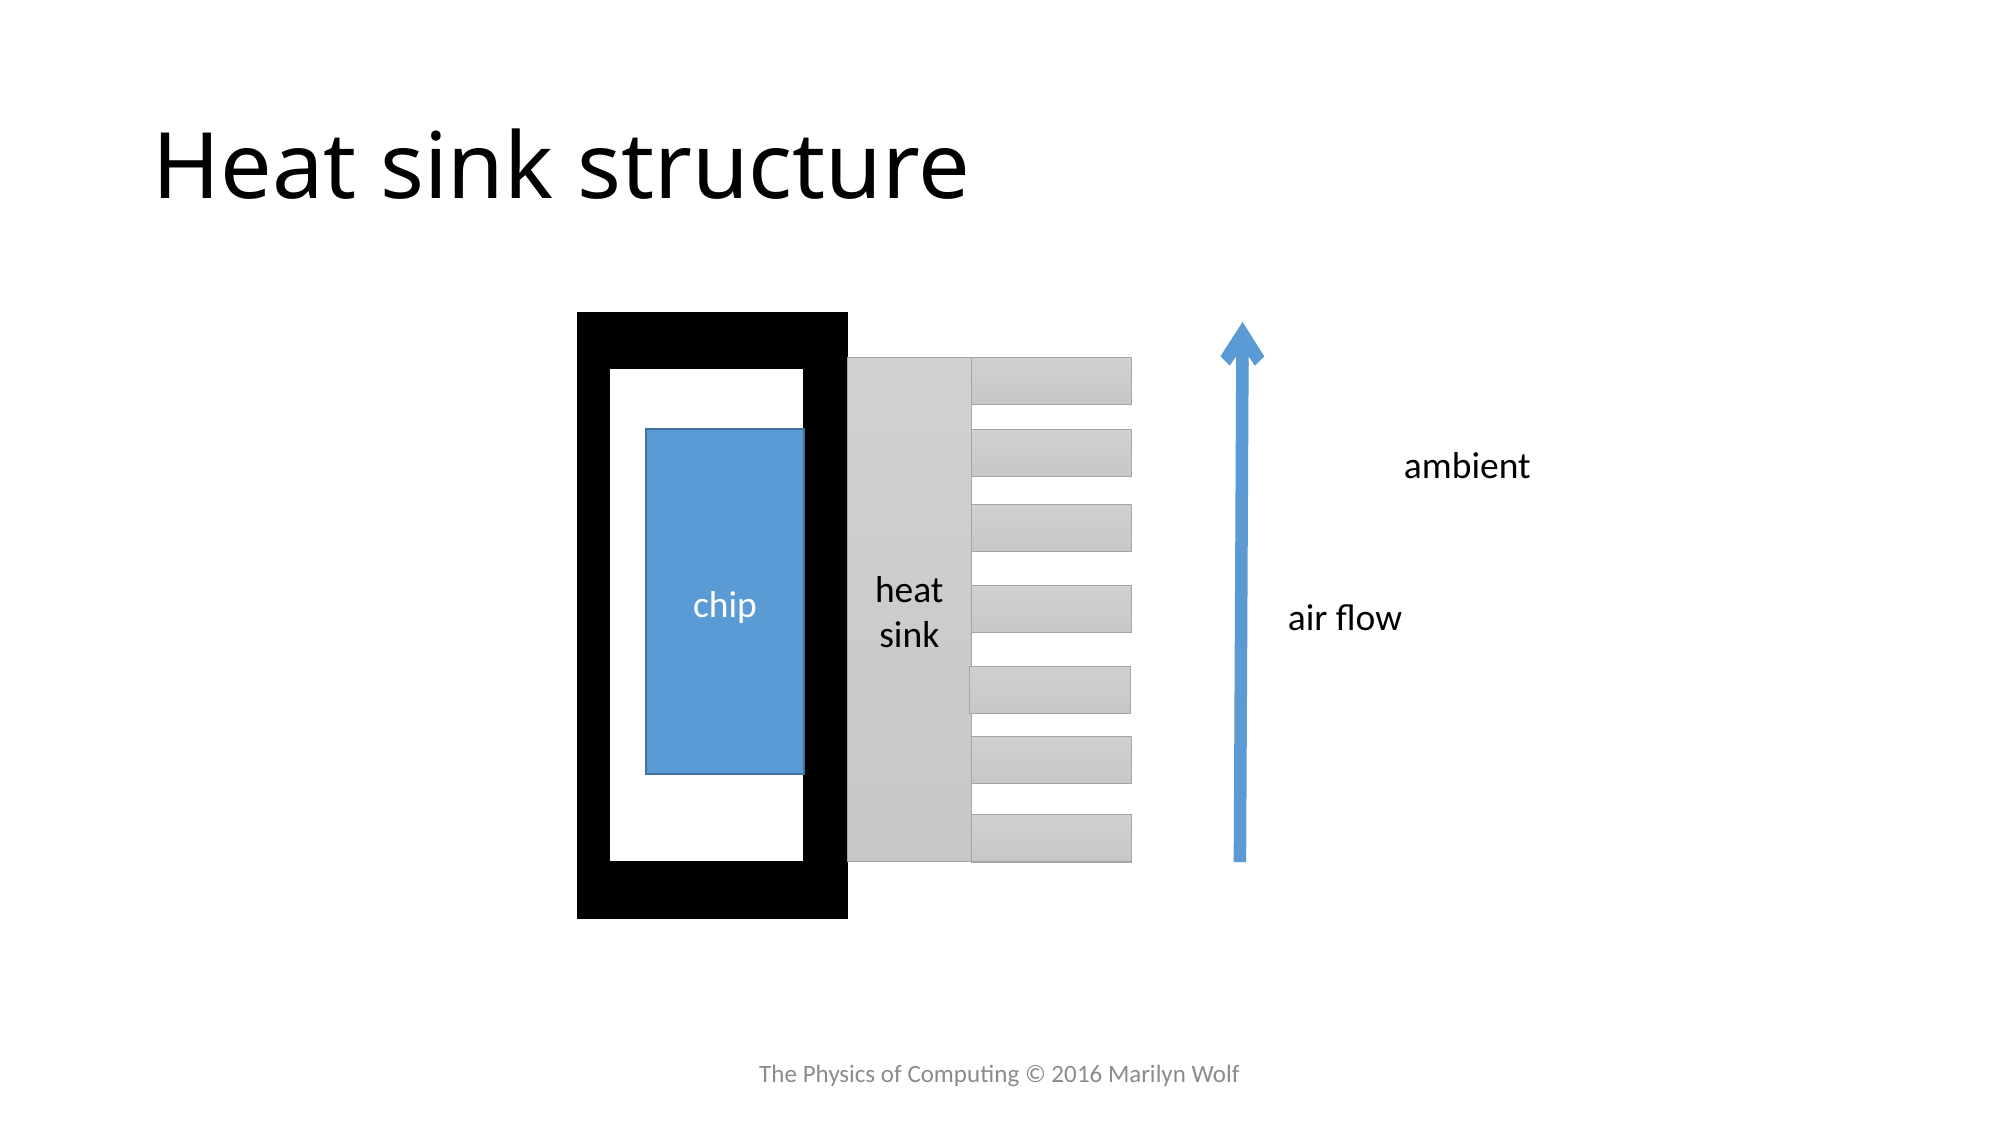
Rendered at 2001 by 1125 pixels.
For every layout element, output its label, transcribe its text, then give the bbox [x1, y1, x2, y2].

text_box [971, 585, 1132, 633]
text_box [971, 357, 1132, 405]
text_box [577, 312, 848, 919]
text_box [971, 736, 1132, 784]
text_box [971, 504, 1132, 552]
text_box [1239, 321, 1243, 863]
text_box [971, 429, 1132, 477]
text_box [608, 367, 805, 863]
text_box ambient [1389, 433, 1546, 493]
text_box [971, 814, 1132, 863]
footer The Physics of Computing © 2016 Marilyn Wolf [662, 1042, 1338, 1103]
text_box heat sink [847, 357, 972, 862]
text_box air flow [1273, 585, 1418, 646]
title Heat sink structure [137, 59, 1863, 278]
text_box [969, 666, 1131, 714]
text_box chip [645, 428, 805, 775]
